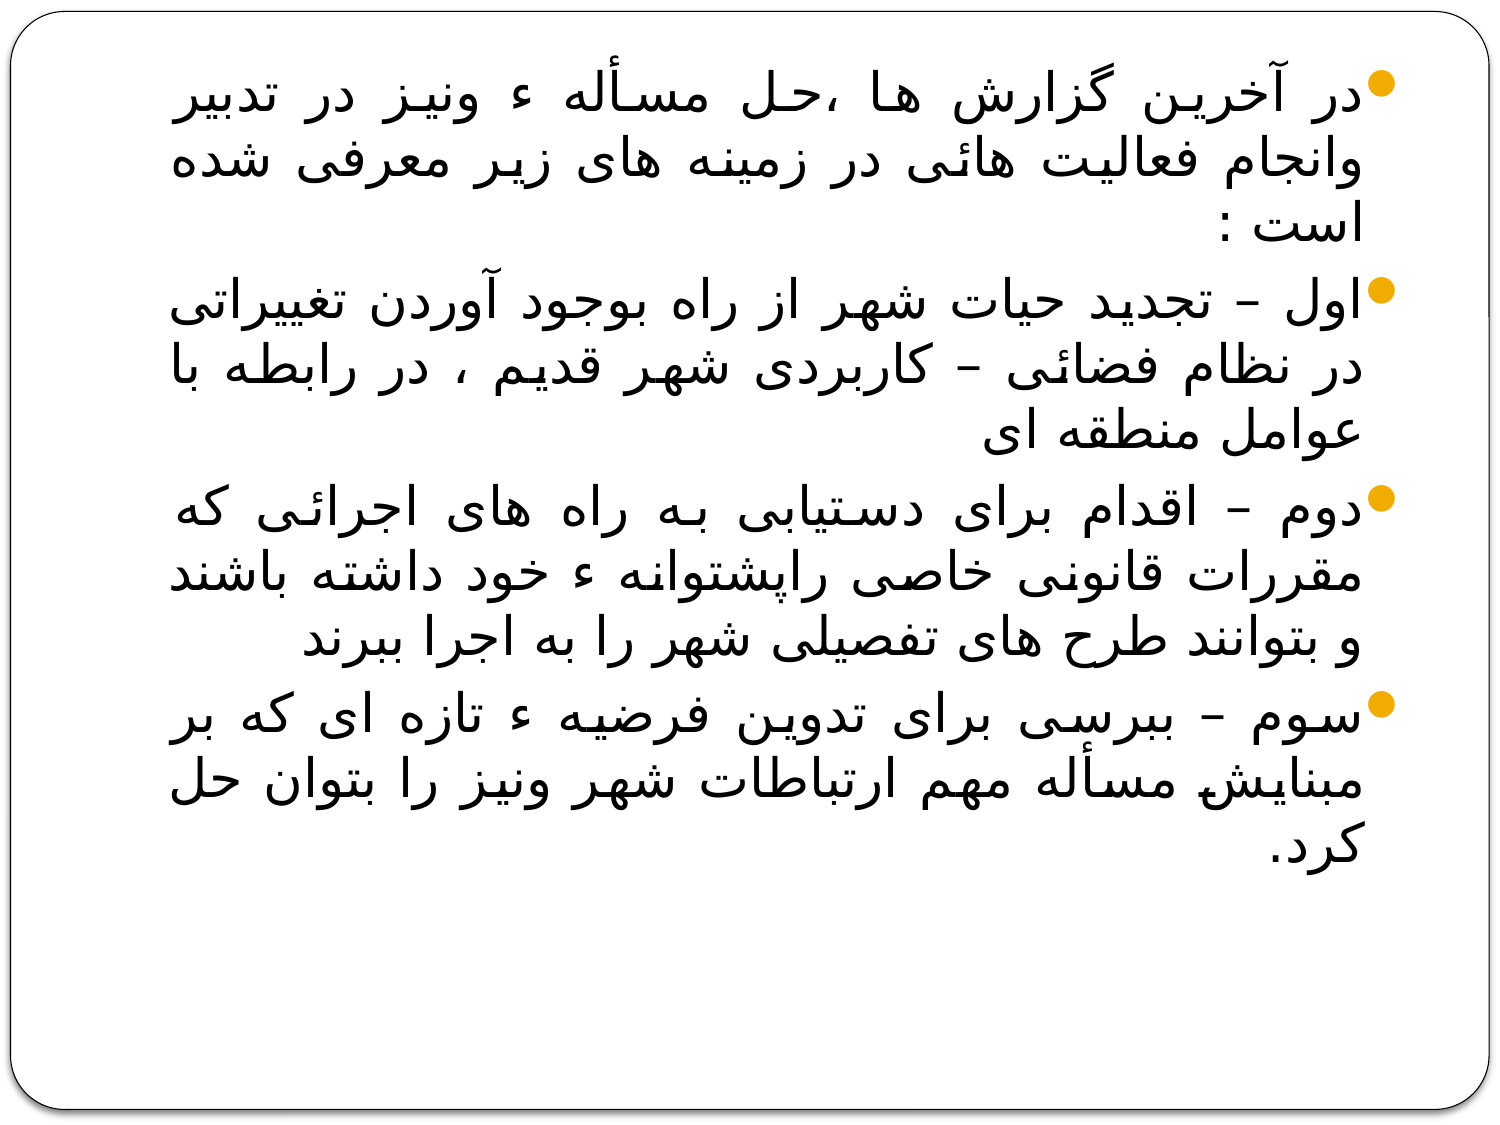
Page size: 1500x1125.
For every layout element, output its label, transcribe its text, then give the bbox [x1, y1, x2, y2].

list در آخرین گزارش ها ،حل مسأله ء ونیز در تدبیر وانجام فعالیت هائی در زمینه های زیر معرفی شده است : اول – تجدید حیات شهر از راه بوجود آوردن تغییراتی در نظام فضائی – کاربردی شهر قدیم ، در رابطه با عوامل منطقه ای دوم – اقدام برای دستیابی به راه های اجرائی که مقررات قانونی خاصی راپشتوانه ء خود داشته باشند و بتوانند طرح های تفصیلی شهر را به اجرا ببرند سوم – ببرسی برای تدوین فرضیه ء تازه ای که بر مبنایش مسأله مهم ارتباطات شهر ونیز را بتوان حل کرد. [150, 50, 1425, 800]
